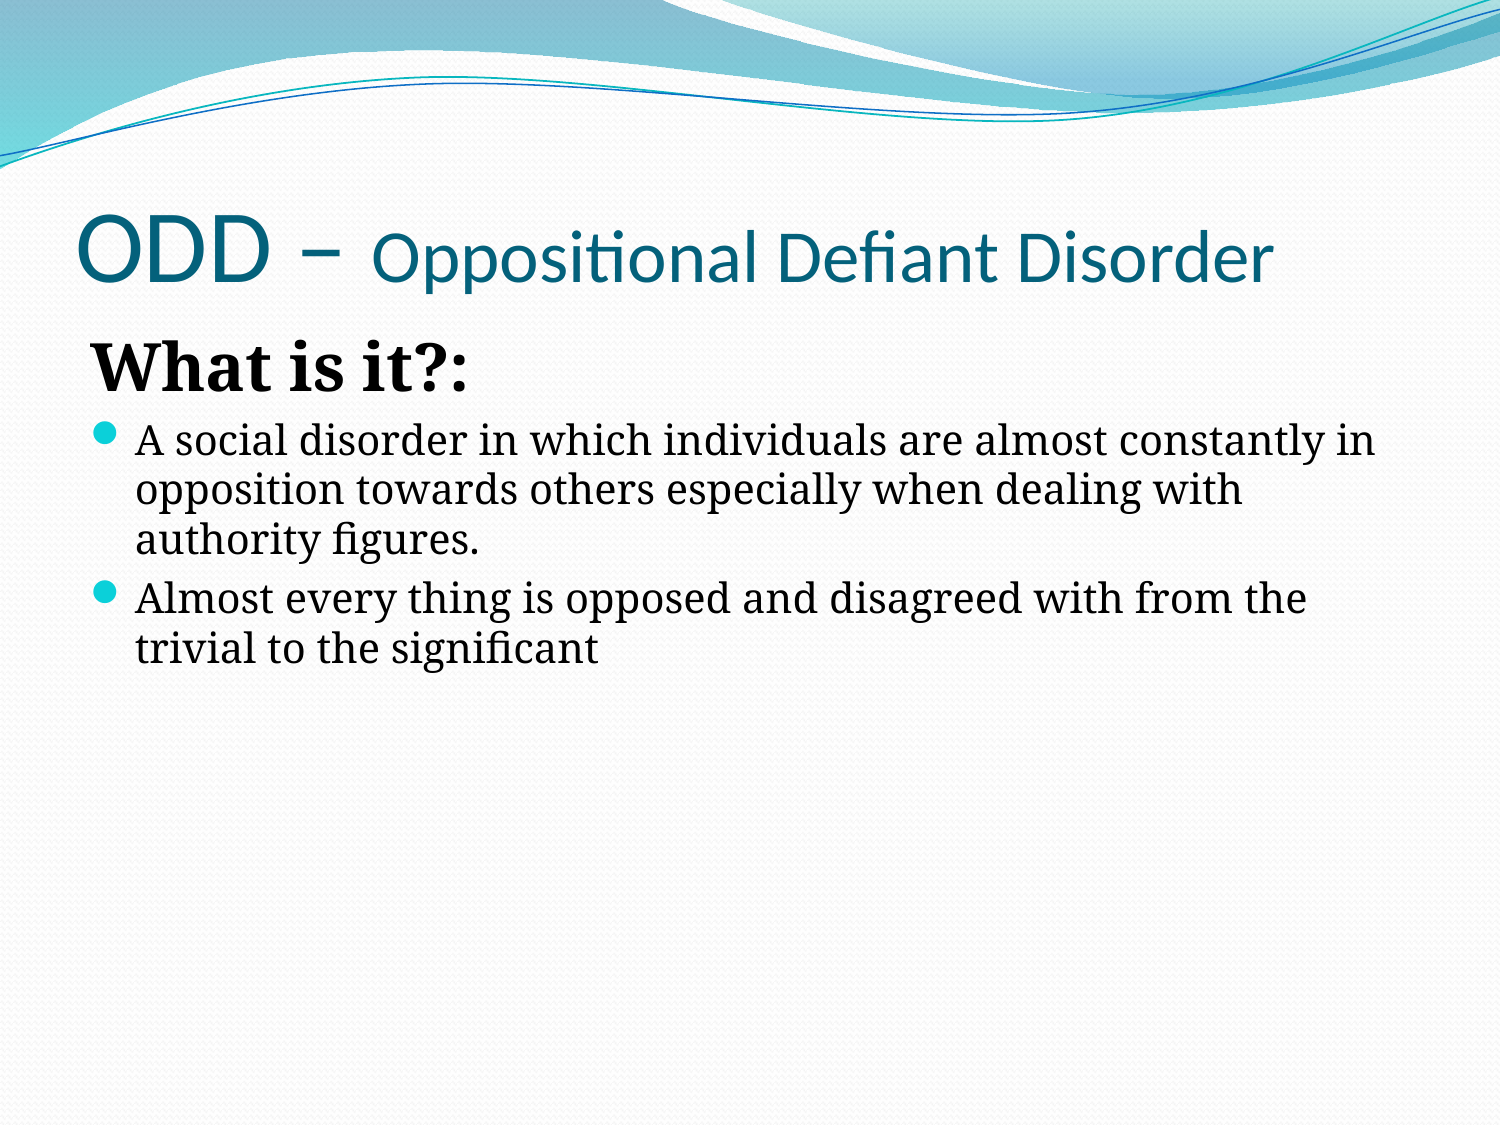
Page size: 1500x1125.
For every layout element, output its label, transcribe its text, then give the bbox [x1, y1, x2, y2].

list What is it?: A social disorder in which individuals are almost constantly in opposition towards others especially when dealing with authority figures. Almost every thing is opposed and disagreed with from the trivial to the significant [74, 317, 1401, 763]
title ODD – Oppositional Defiant Disorder [74, 115, 1426, 304]
